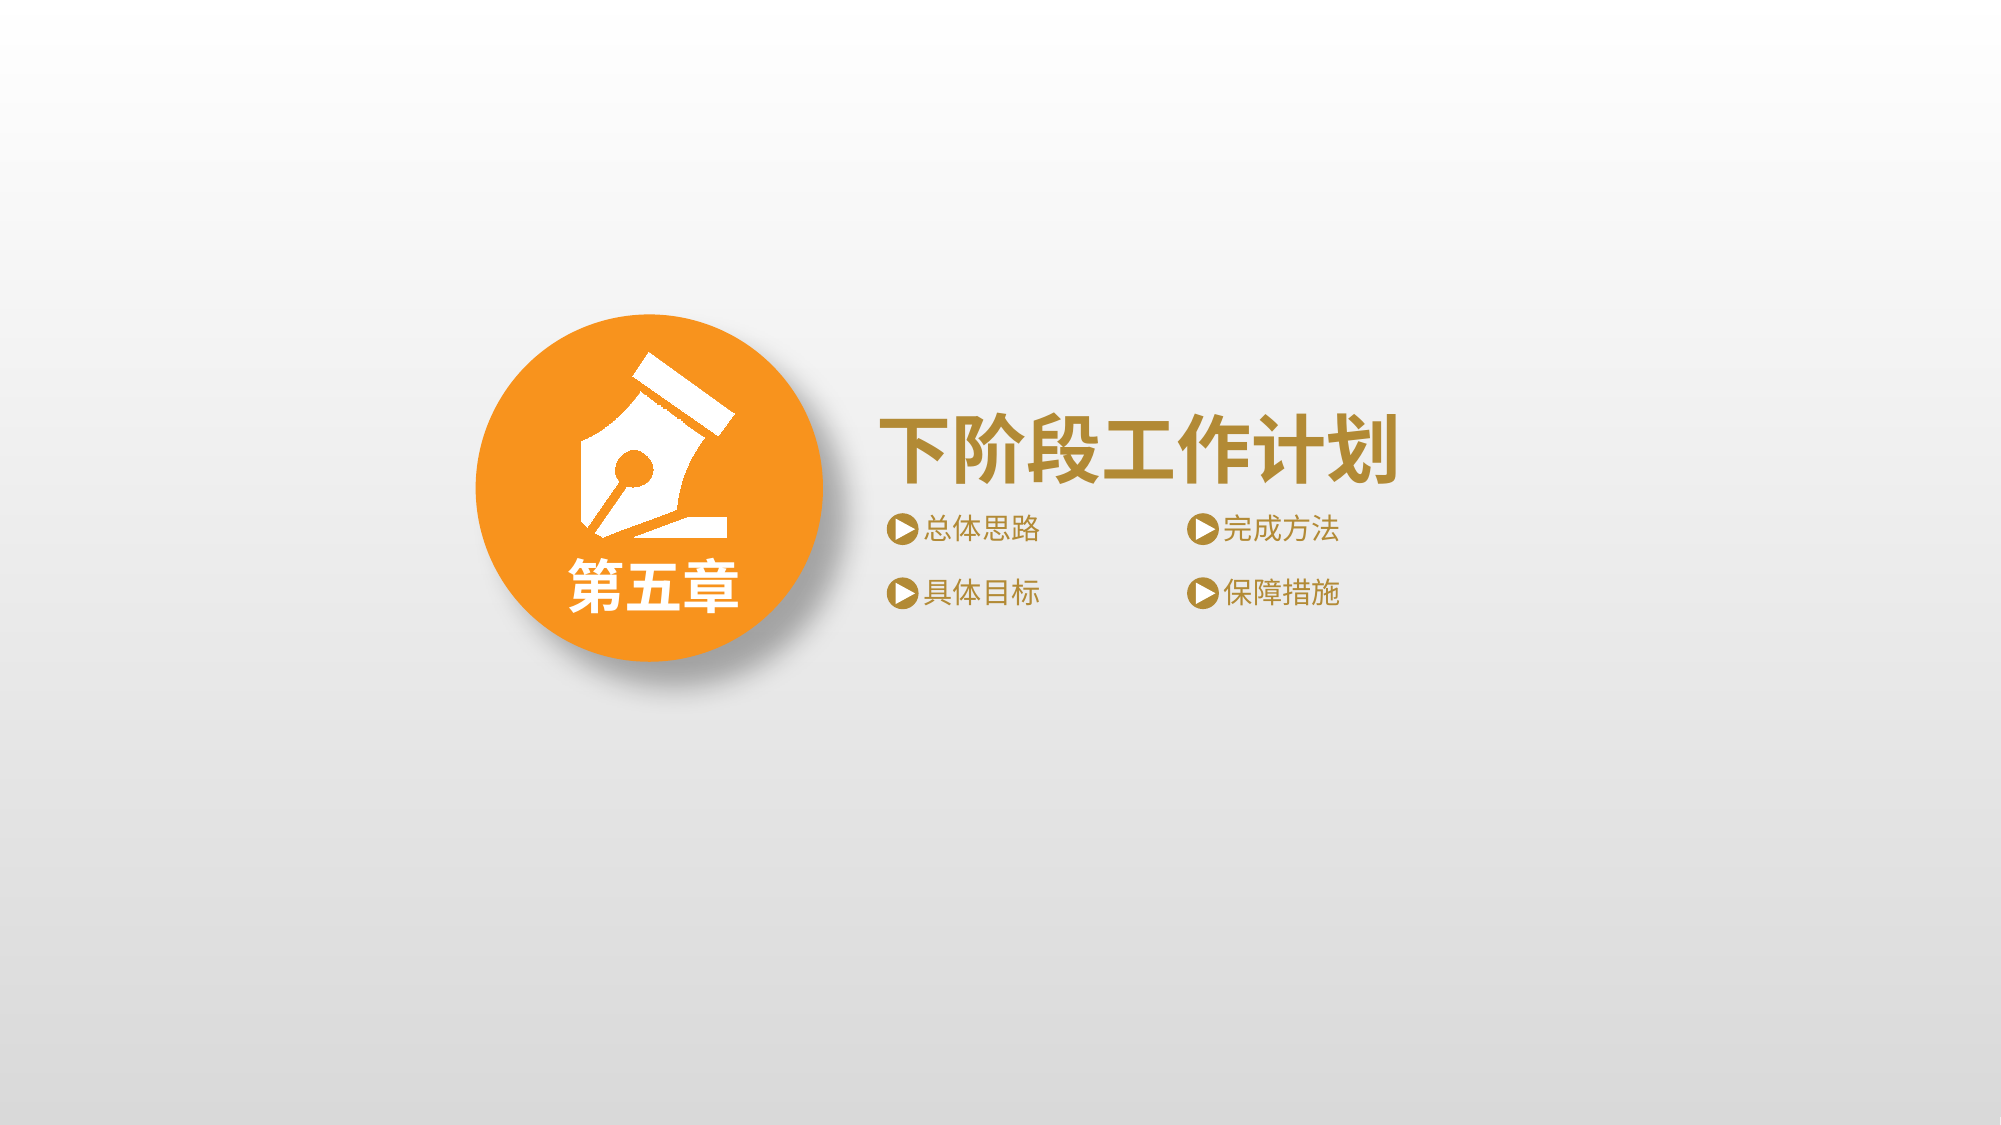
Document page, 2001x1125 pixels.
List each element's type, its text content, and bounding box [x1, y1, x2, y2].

text_box 下阶段工作计划 [775, 408, 1504, 487]
text_box 第五章 [551, 537, 764, 669]
text_box [581, 391, 705, 538]
text_box [473, 312, 826, 634]
text_box [632, 352, 735, 436]
text_box [634, 517, 727, 538]
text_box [1188, 509, 1426, 546]
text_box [1188, 573, 1426, 610]
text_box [888, 574, 1125, 610]
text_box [888, 509, 1125, 546]
